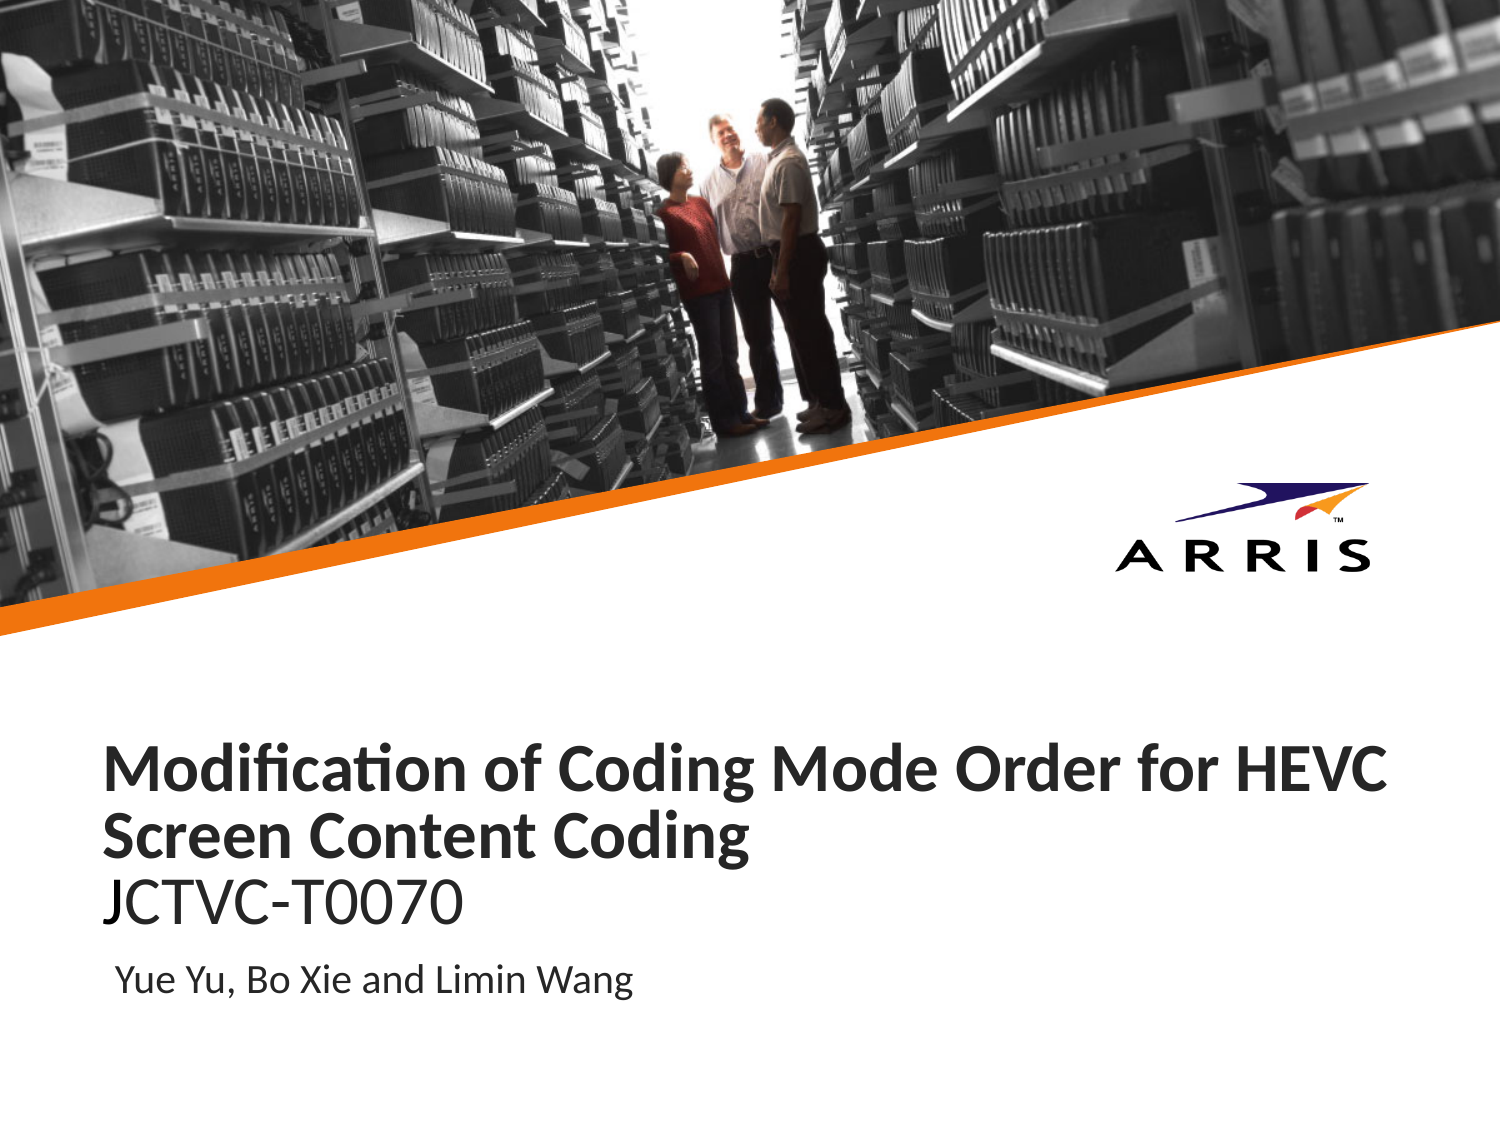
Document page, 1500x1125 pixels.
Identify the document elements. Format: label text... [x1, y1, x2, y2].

picture [0, 0, 1500, 607]
subtitle Yue Yu, Bo Xie and Limin Wang [99, 950, 1313, 1075]
title Modification of Coding Mode Order for HEVC Screen Content Coding JCTVC-T0070 [87, 737, 1500, 938]
picture [1115, 483, 1370, 572]
